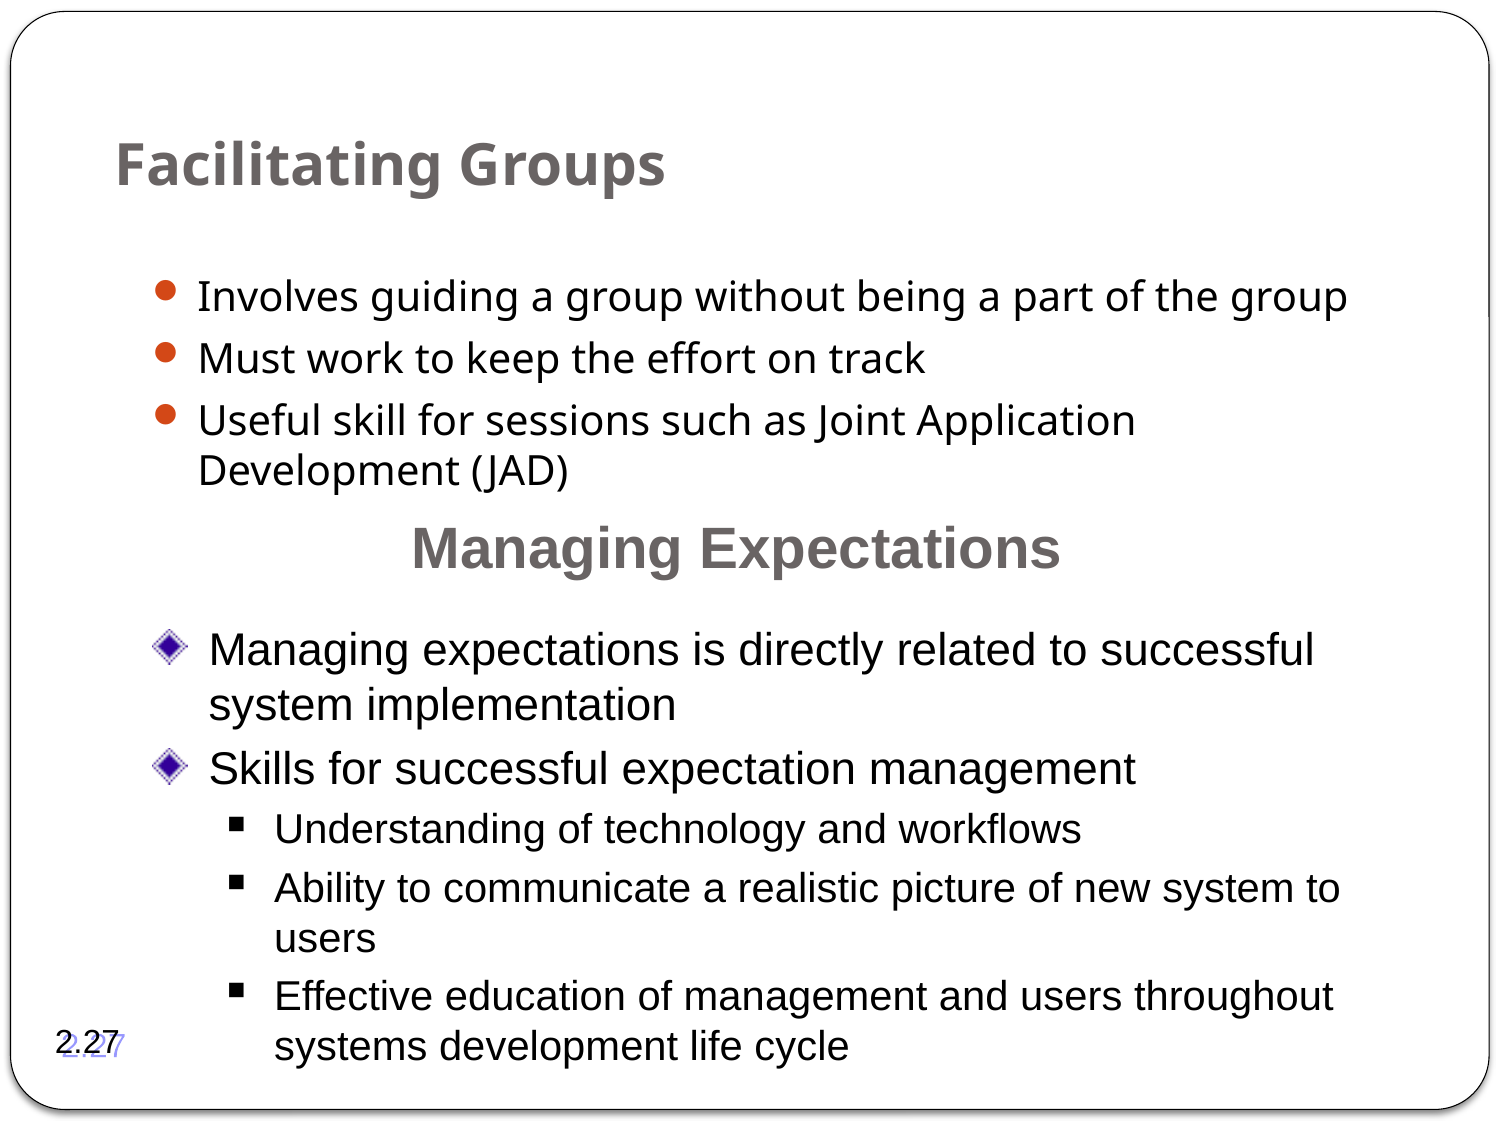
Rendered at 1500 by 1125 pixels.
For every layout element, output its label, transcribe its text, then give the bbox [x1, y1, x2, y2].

text_box 2.27 [37, 1012, 137, 1107]
list Involves guiding a group without being a part of the group Must work to keep the effort on track Useful skill for sessions such as Joint Application Development (JAD) [137, 262, 1413, 612]
title Facilitating Groups [99, 99, 1375, 213]
picture [152, 629, 188, 665]
text_box Managing expectations is directly related to successful system implementation Skills for successful expectation management Understanding of technology and workflows Ability to communicate a realistic picture of new system to users Effective education of management and users throughout systems development life cycle [137, 612, 1413, 1125]
text_box Managing Expectations [99, 499, 1375, 588]
picture [152, 748, 188, 785]
